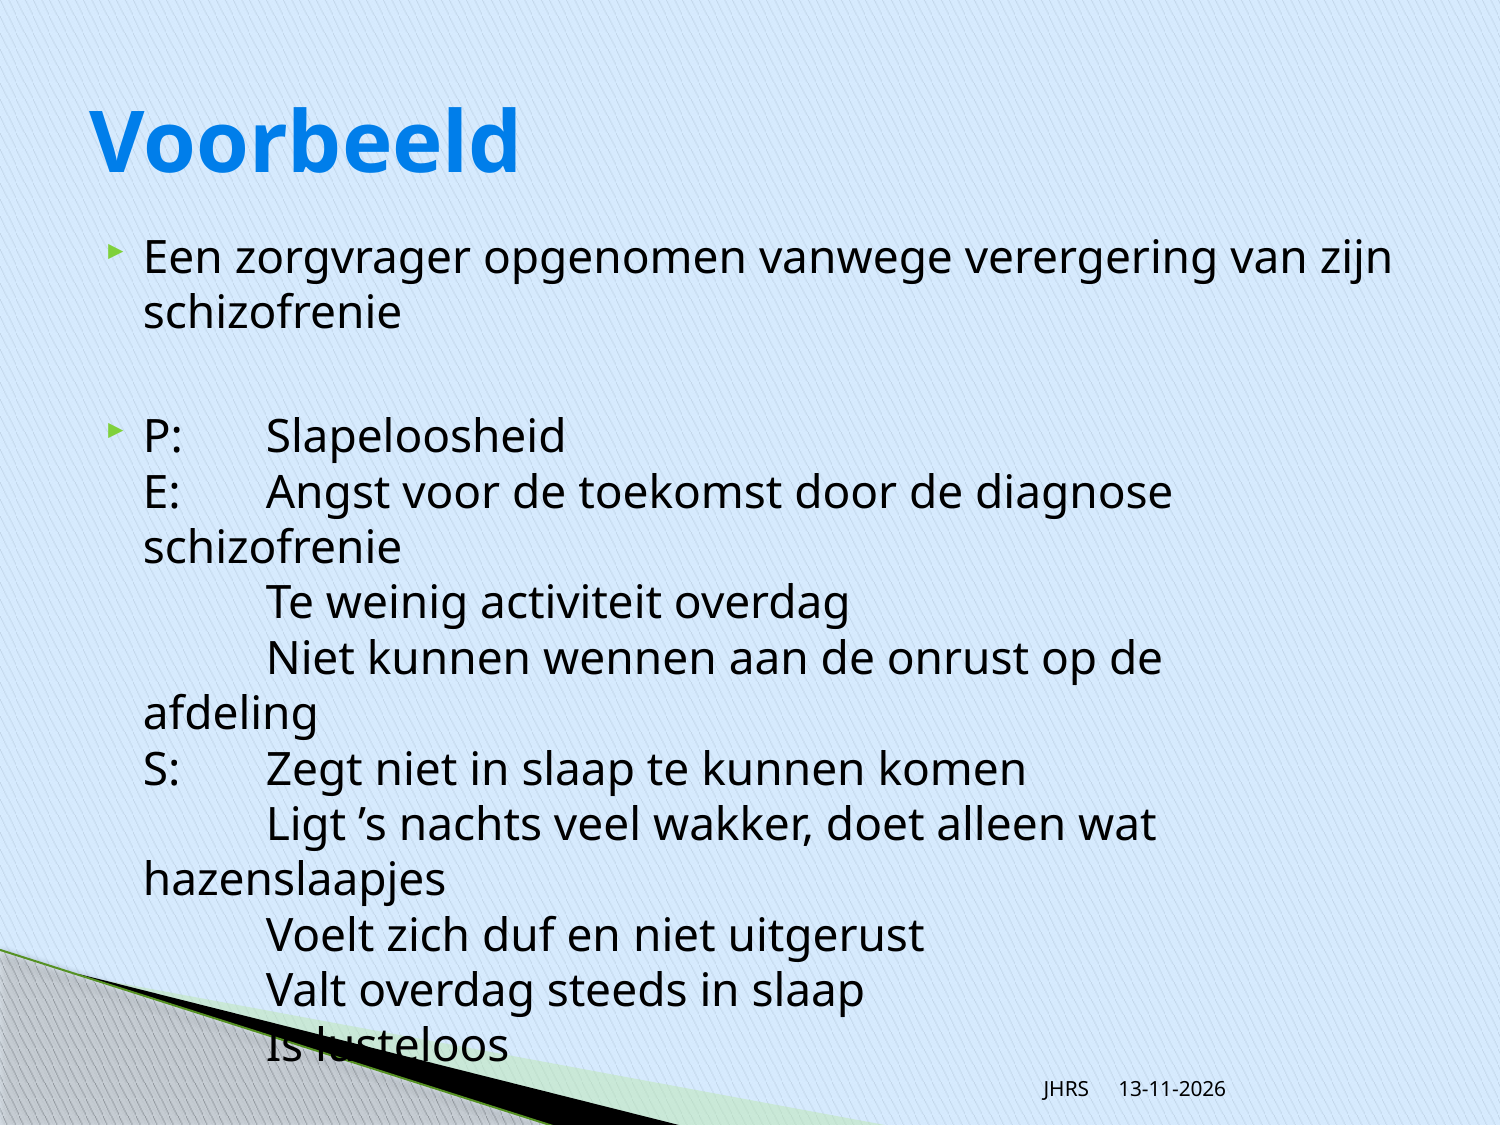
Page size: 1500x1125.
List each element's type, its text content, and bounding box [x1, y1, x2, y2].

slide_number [1105, 1051, 1419, 1112]
title Voorbeeld [75, 45, 1425, 233]
footer JHRS [718, 1051, 1105, 1112]
list Een zorgvrager opgenomen vanwege verergering van zijn schizofrenie P: Slapeloosheid E: Angst voor de toekomst door de diagnose schizofrenie Te weinig activiteit overdag Niet kunnen wennen aan de onrust op de afdeling S: Zegt niet in slaap te kunnen komen Ligt ’s nachts veel wakker, doet alleen wat hazenslaapjes Voelt zich duf en niet uitgerust Valt overdag steeds in slaap Is lusteloos [75, 233, 1424, 1083]
